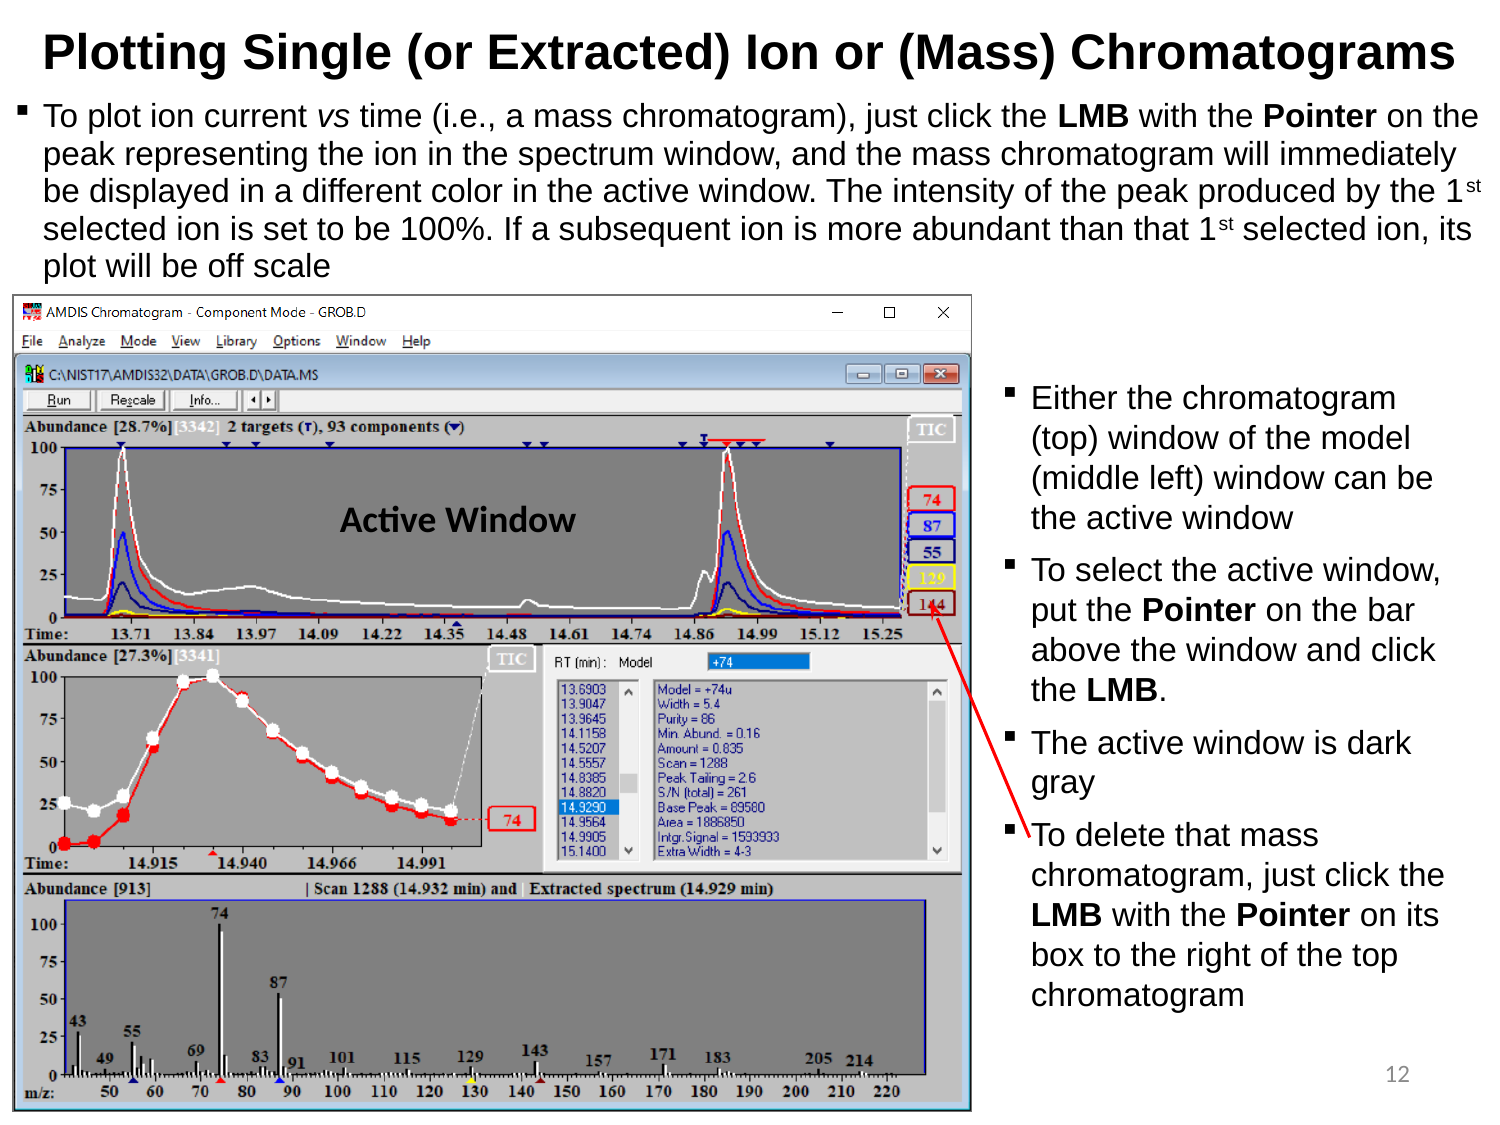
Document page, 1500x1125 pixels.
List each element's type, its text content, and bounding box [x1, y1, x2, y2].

text_box Plotting Single (or Extracted) Ion or (Mass) Chromatograms [27, 12, 1473, 88]
picture [12, 294, 972, 1112]
text_box To plot ion current vs time (i.e., a mass chromatogram), just click the LMB with the Pointer on the peak representing the ion in the spectrum window, and the mass chromatogram will immediately be displayed in a different color in the active window. The intensity of the peak produced by the 1st selected ion is set to be 100%. If a subsequent ion is more abundant than that 1st selected ion, its plot will be off scale [0, 89, 1500, 292]
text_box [929, 599, 1030, 838]
text_box Either the chromatogram (top) window of the model (middle left) window can be the active window To select the active window, put the Pointer on the bar above the window and click the LMB. The active window is dark gray To delete that mass chromatogram, just click the LMB with the Pointer on its box to the right of the top chromatogram [987, 368, 1488, 1021]
slide_number 12 [1074, 1042, 1425, 1103]
